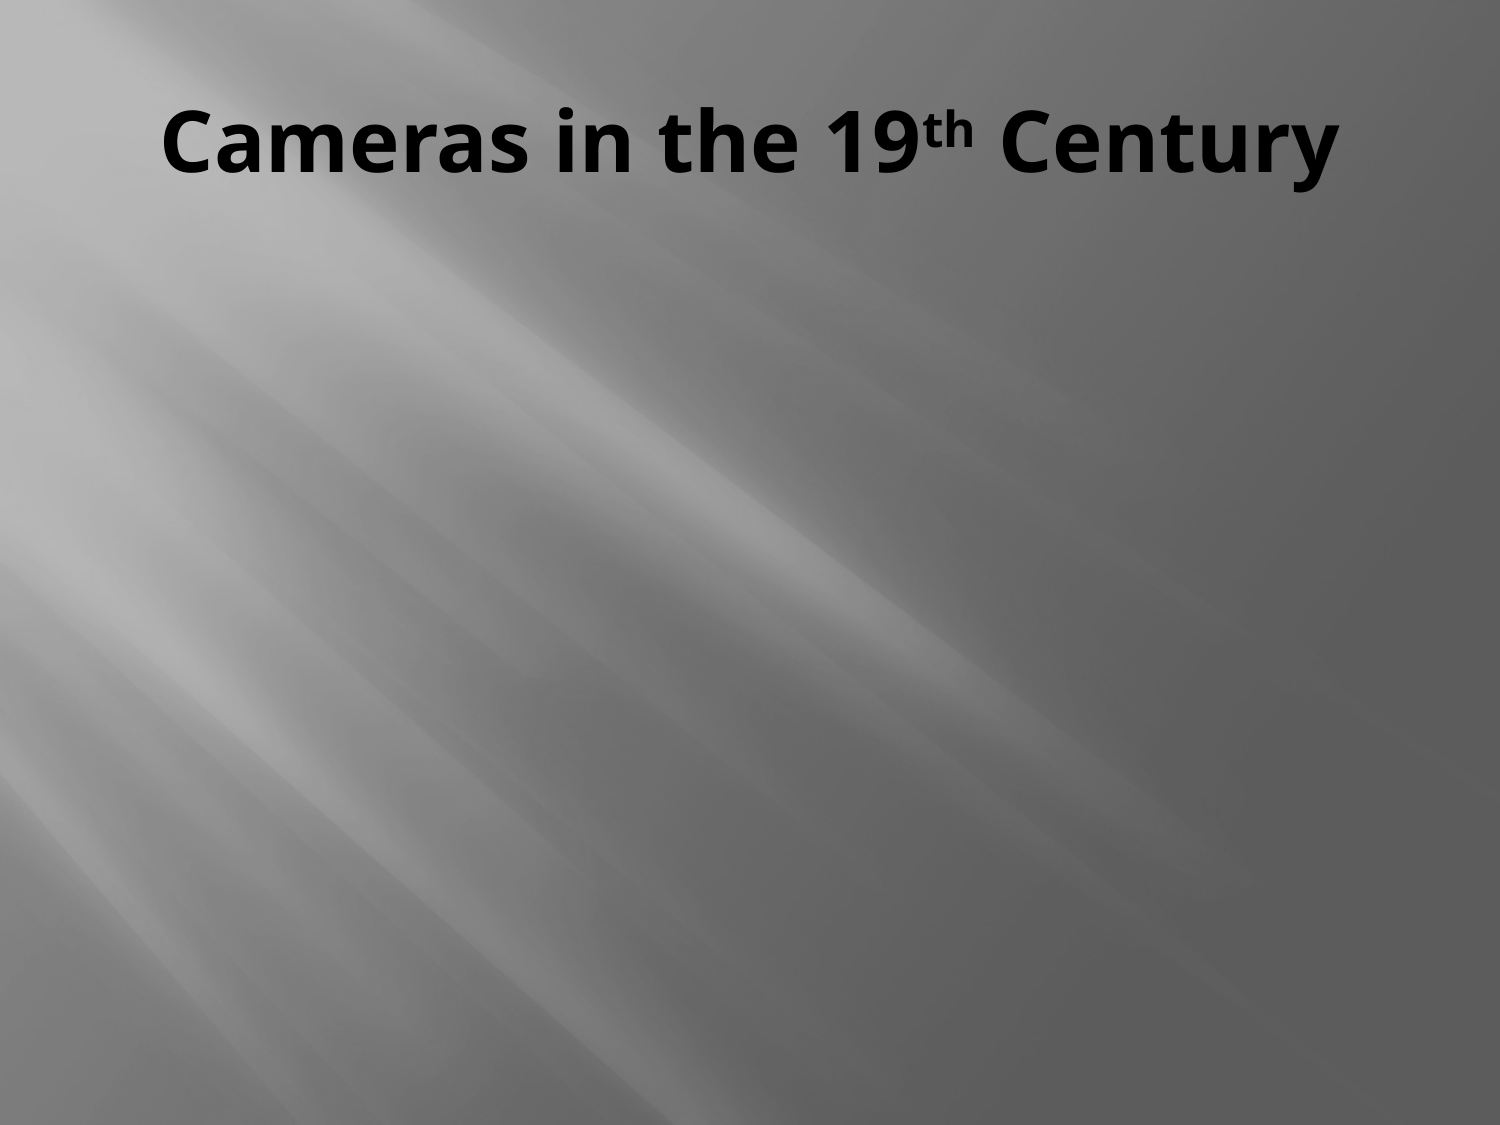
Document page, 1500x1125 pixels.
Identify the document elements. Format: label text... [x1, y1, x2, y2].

title Cameras in the 19th Century [75, 45, 1425, 233]
